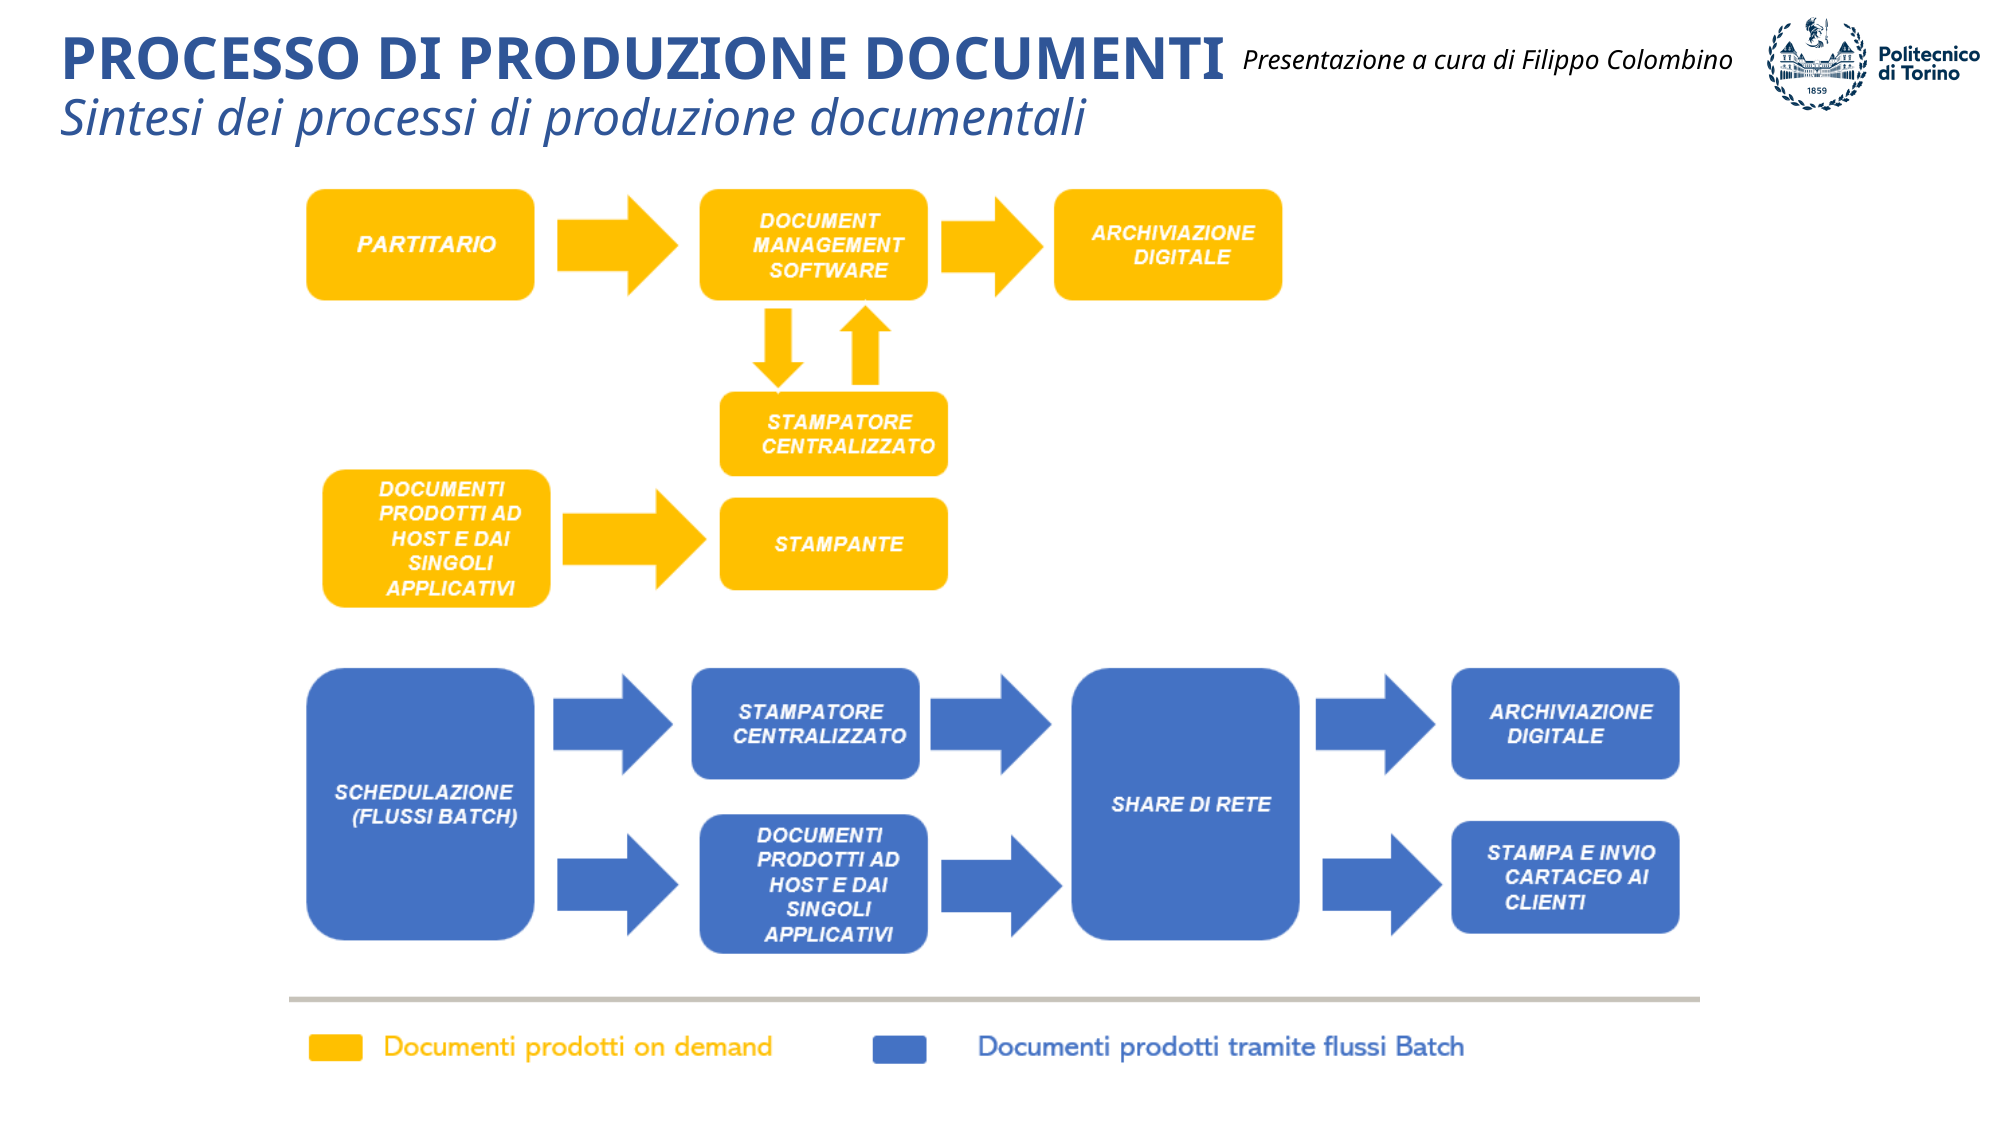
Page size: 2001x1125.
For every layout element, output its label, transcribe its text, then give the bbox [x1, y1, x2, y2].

picture [289, 149, 1700, 1068]
picture [1767, 17, 1980, 111]
text_box PROCESSO DI PRODUZIONE DOCUMENTI Sintesi dei processi di produzione documentali [45, 21, 1358, 84]
